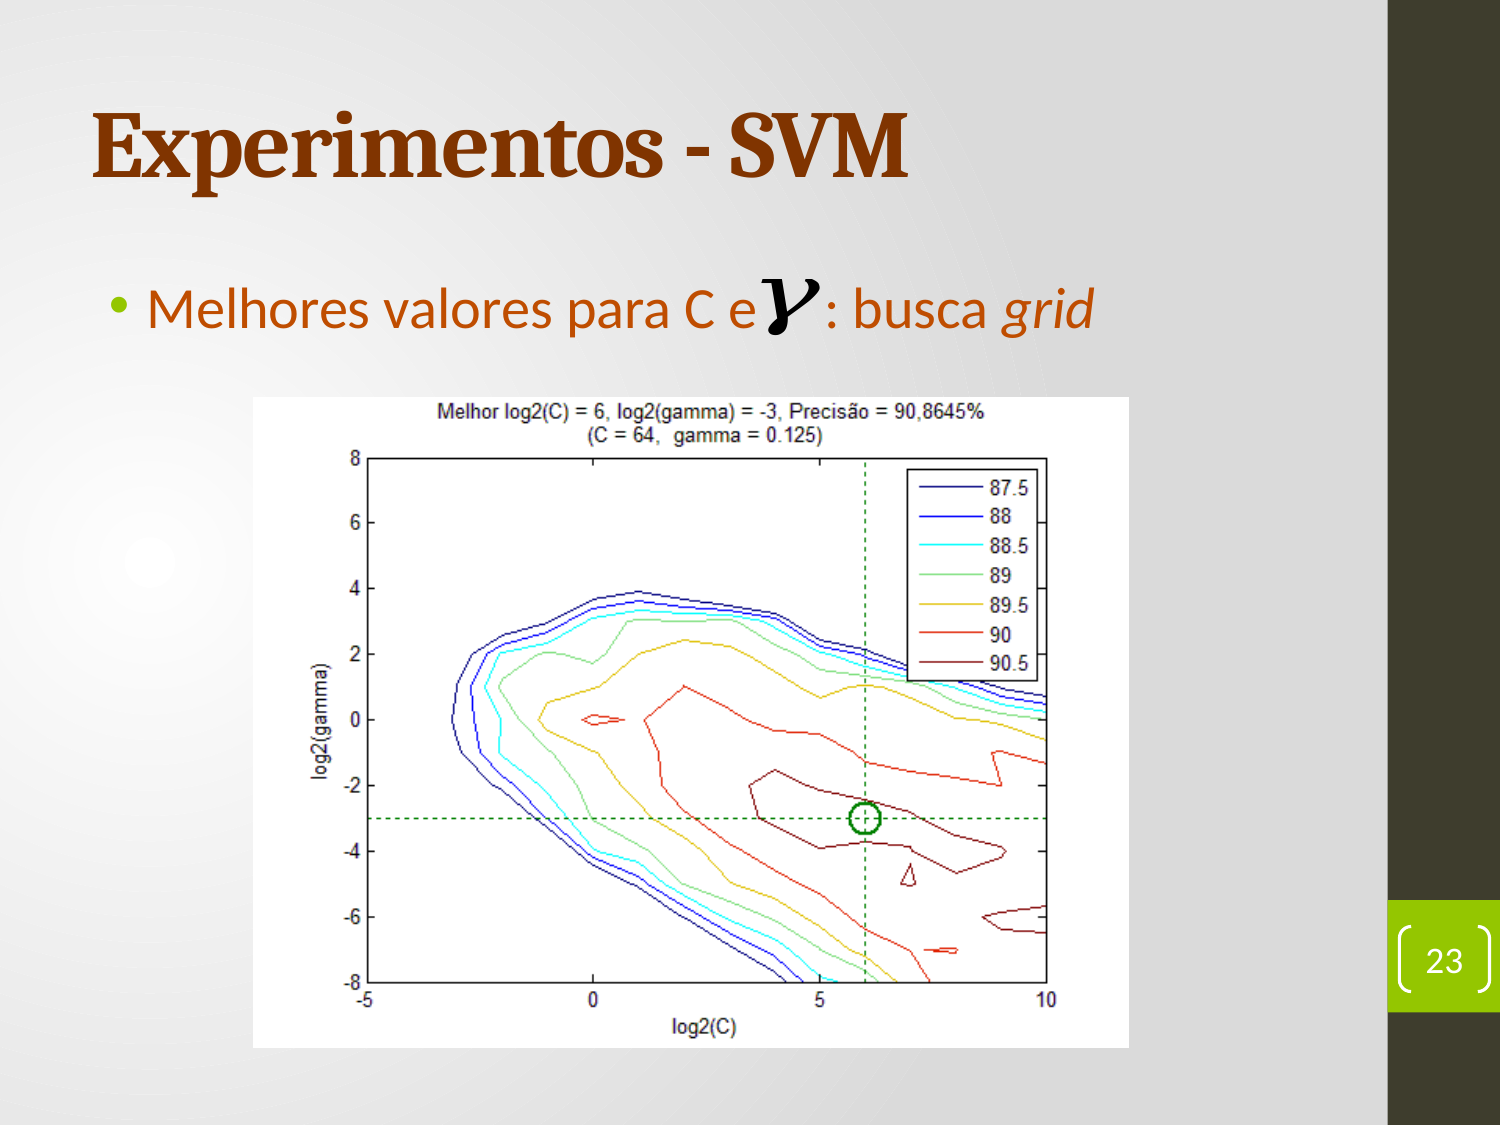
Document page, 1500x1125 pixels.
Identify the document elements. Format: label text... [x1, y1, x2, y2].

list Melhores valores para C e : busca grid [75, 262, 1325, 1050]
title Experimentos - SVM [75, 45, 1325, 233]
picture [253, 396, 1130, 1048]
slide_number 23 [1397, 924, 1492, 994]
